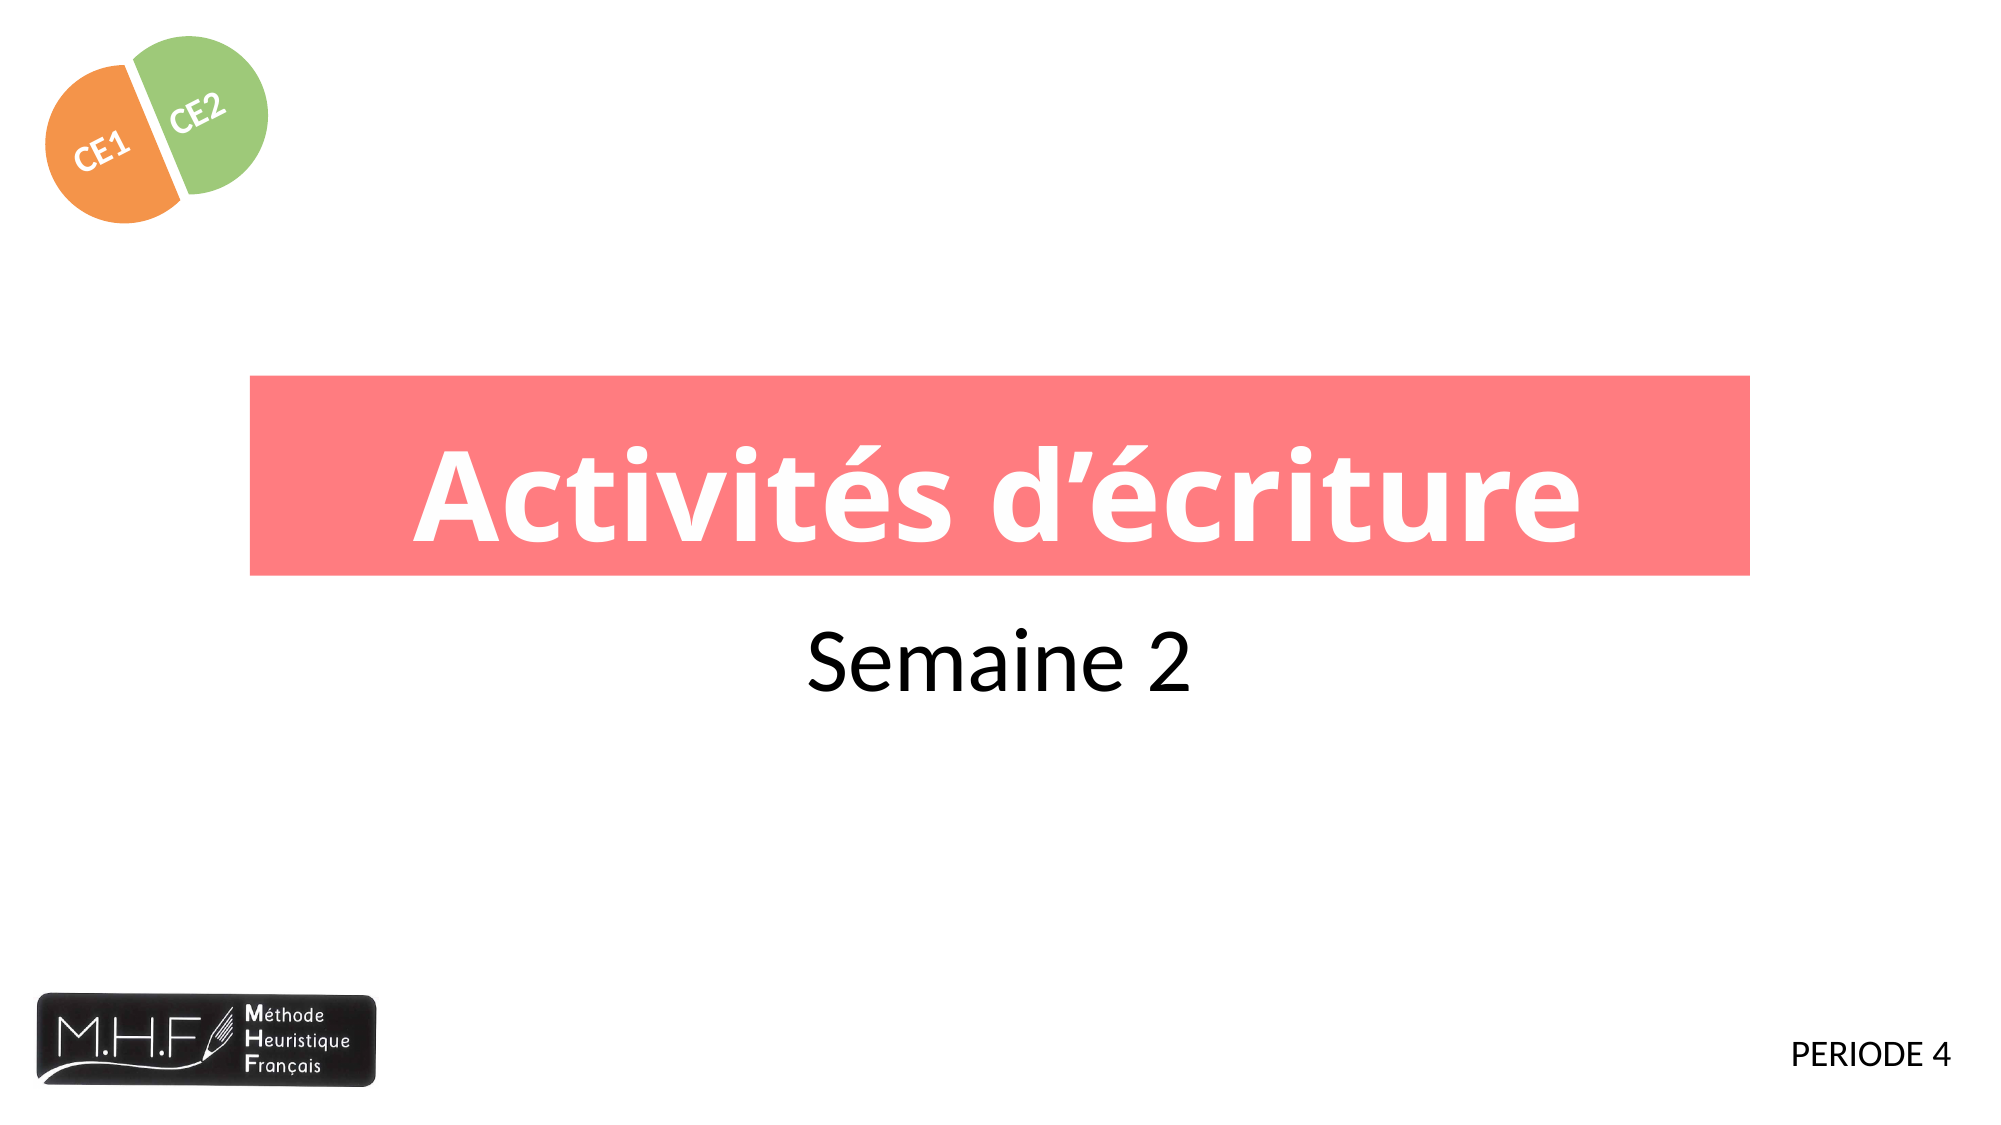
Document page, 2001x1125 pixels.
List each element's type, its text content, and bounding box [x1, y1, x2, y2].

text_box PERIODE 4 [1362, 1021, 1967, 1082]
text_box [45, 35, 269, 224]
subtitle Semaine 2 [249, 604, 1750, 877]
picture [33, 990, 379, 1089]
title Activités d’écriture [249, 375, 1750, 576]
